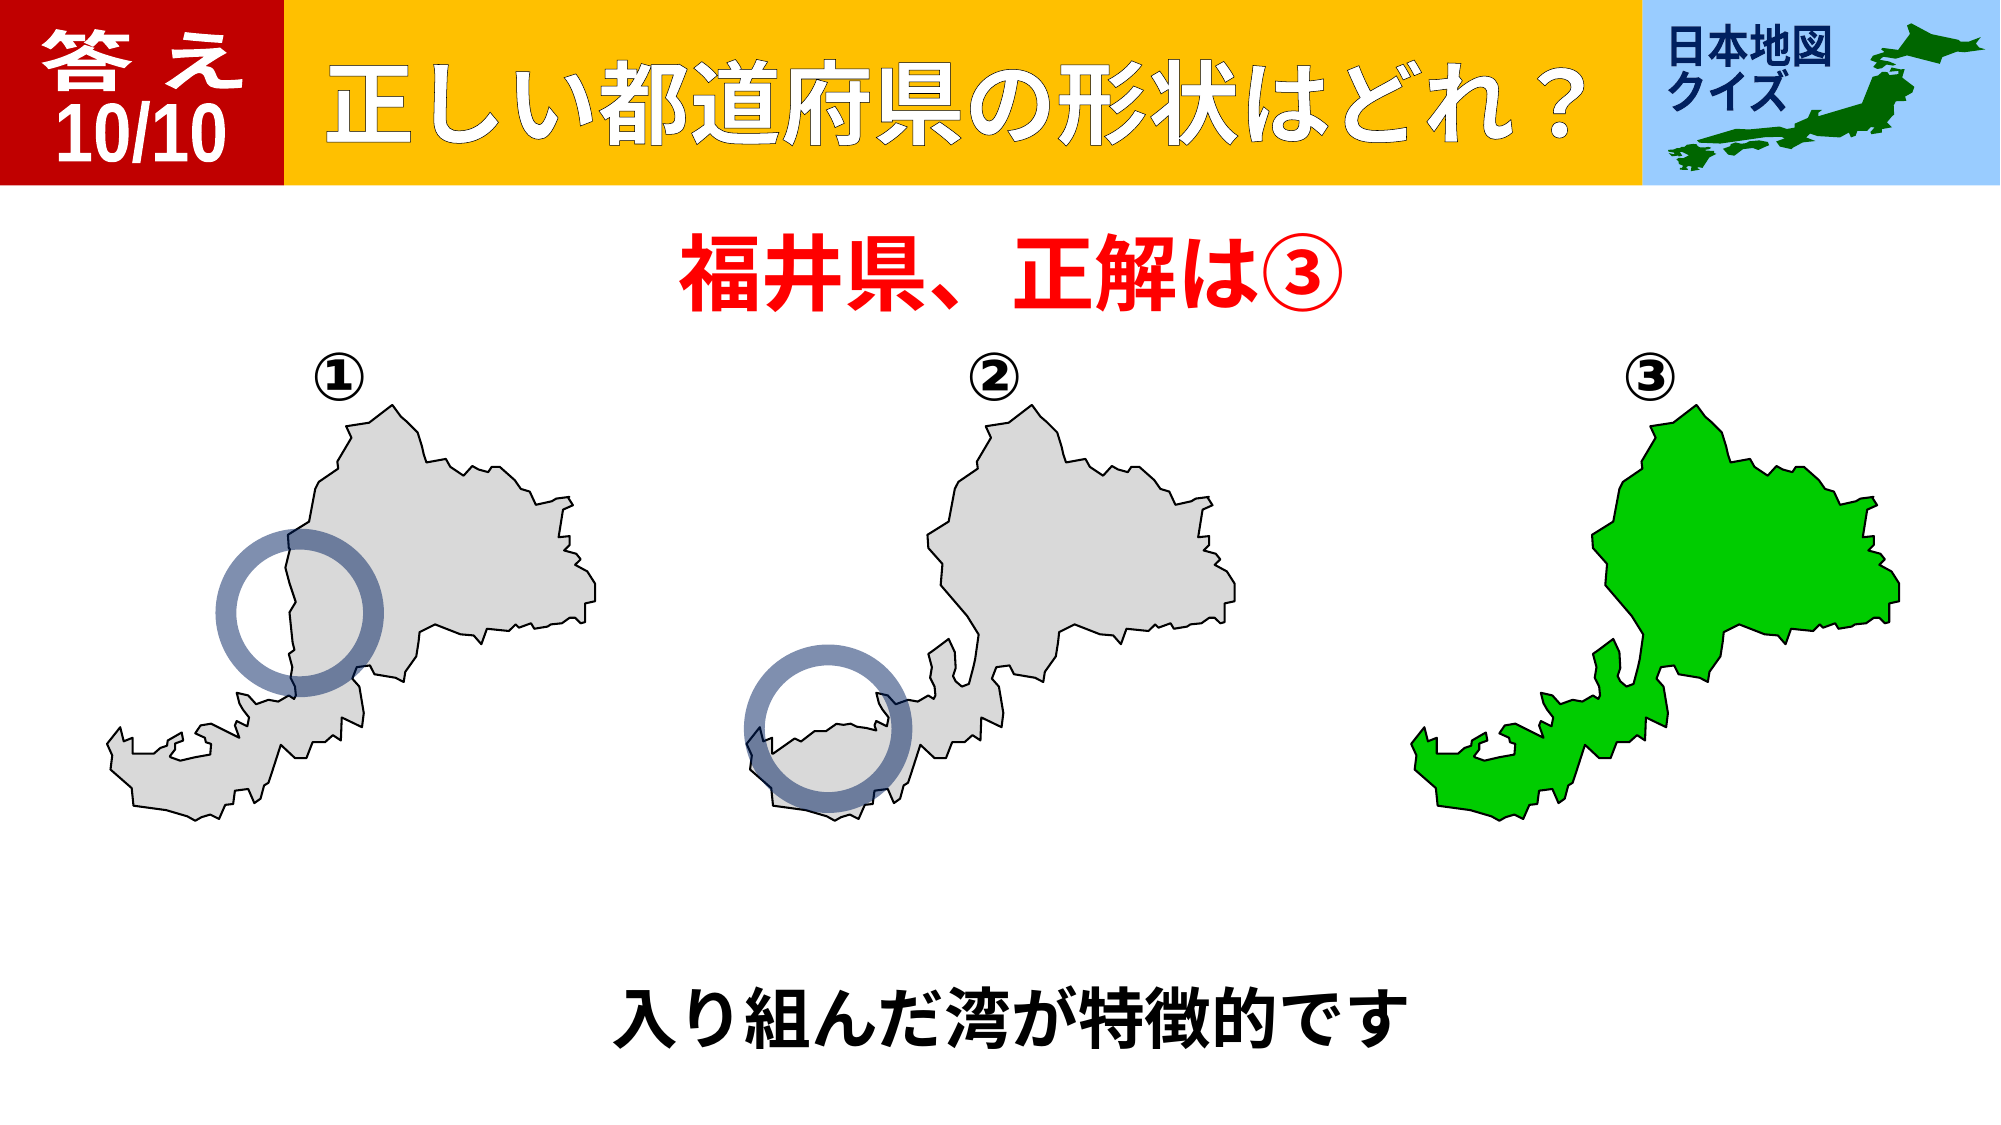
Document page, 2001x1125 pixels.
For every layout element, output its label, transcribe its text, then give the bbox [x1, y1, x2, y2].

text_box [754, 654, 902, 803]
text_box 福井県、正解は③ [663, 213, 1360, 329]
text_box [1409, 403, 1902, 823]
text_box ③ [1607, 326, 1694, 421]
text_box [225, 539, 374, 687]
text_box [744, 403, 1237, 823]
text_box ② [952, 329, 1039, 421]
text_box 入り組んだ湾が特徴的です [596, 969, 1427, 1064]
text_box ① [296, 326, 384, 421]
text_box [105, 403, 598, 823]
